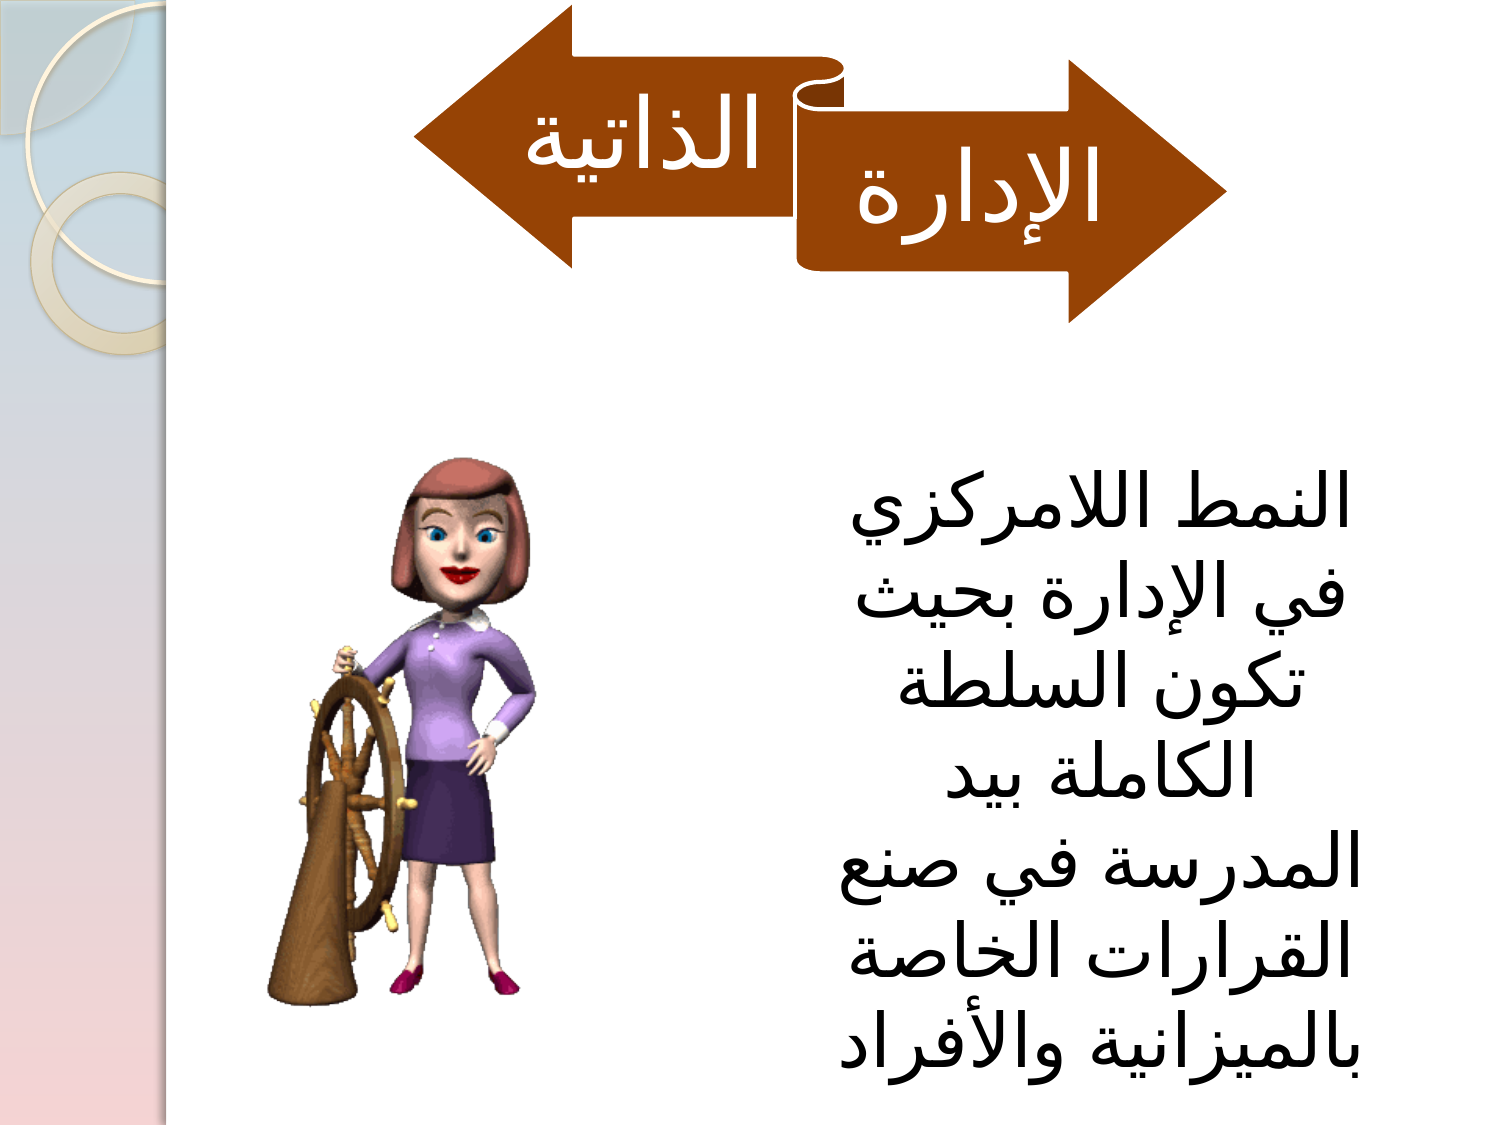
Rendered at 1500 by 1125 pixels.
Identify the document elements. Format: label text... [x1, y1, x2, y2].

picture [222, 456, 576, 1011]
text_box النمط اللامركزي في الإدارة بحيث تكون السلطة الكاملة بيد المدرسة في صنع القرارات الخاصة بالميزانية والأفراد . [820, 445, 1383, 1125]
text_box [187, 0, 1454, 329]
